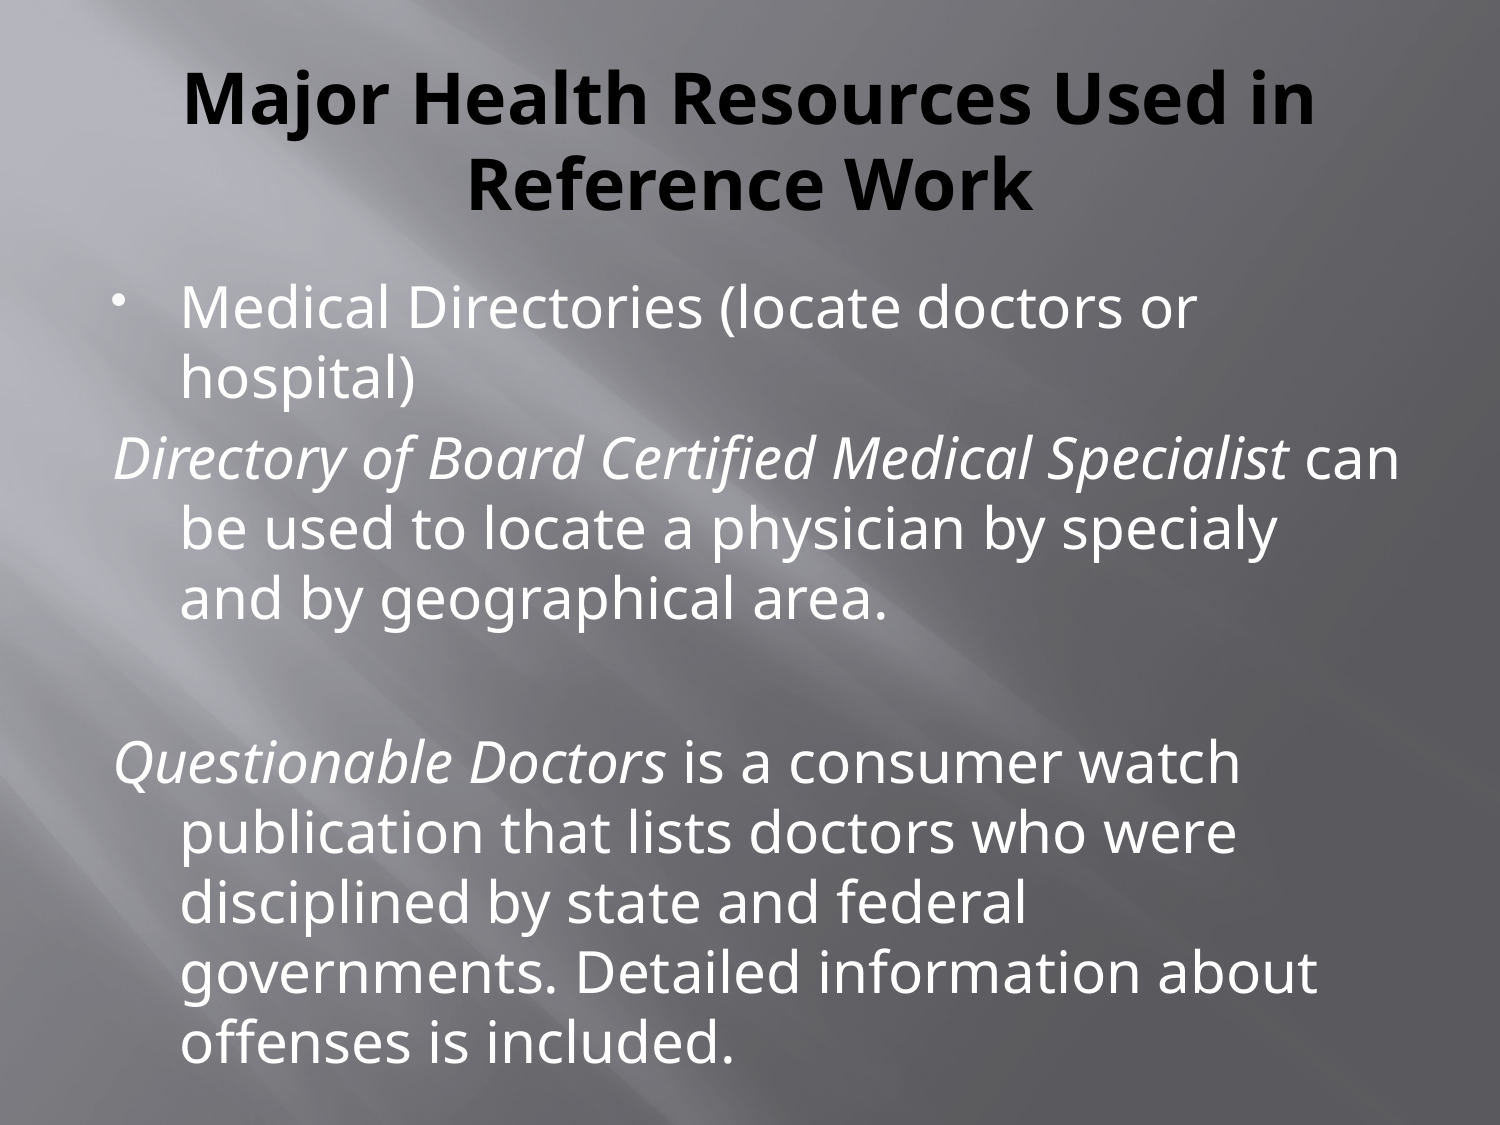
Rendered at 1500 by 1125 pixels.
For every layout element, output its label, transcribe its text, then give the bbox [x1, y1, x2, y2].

title Major Health Resources Used in Reference Work [75, 45, 1425, 233]
list Medical Directories (locate doctors or hospital) Directory of Board Certified Medical Specialist can be used to locate a physician by specialy and by geographical area. Questionable Doctors is a consumer watch publication that lists doctors who were disciplined by state and federal governments. Detailed information about offenses is included. [75, 262, 1425, 1035]
